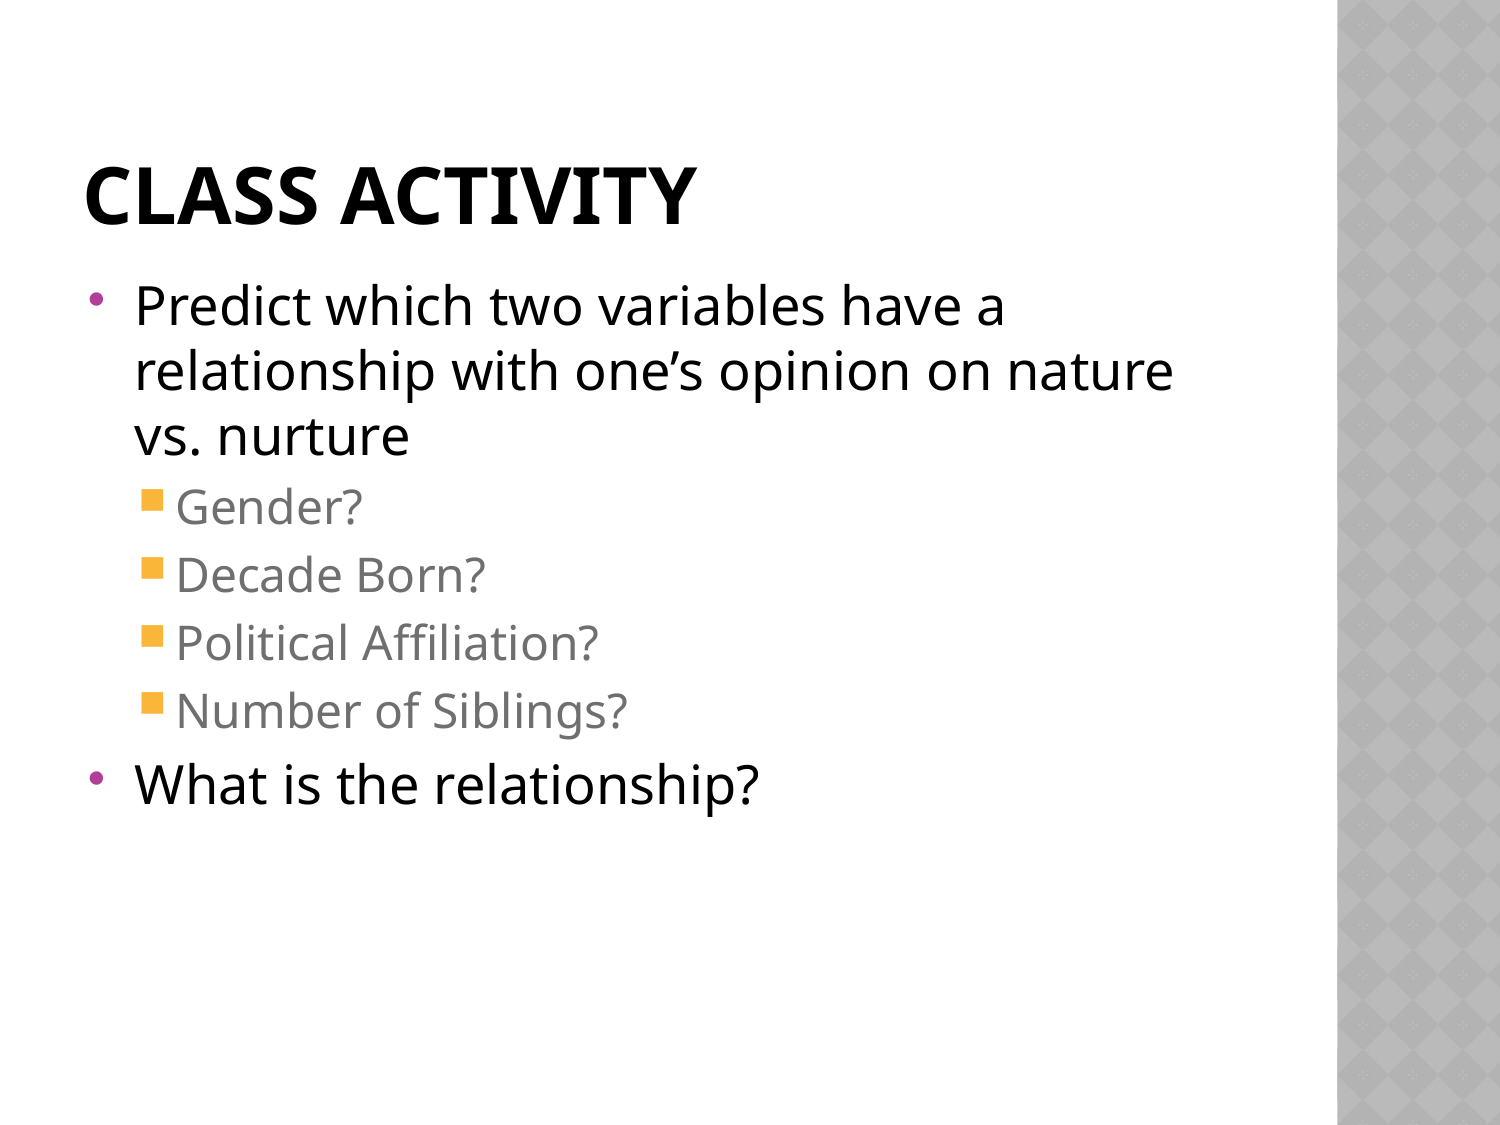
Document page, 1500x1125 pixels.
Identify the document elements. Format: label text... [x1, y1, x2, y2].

title Class activity [75, 52, 1263, 240]
list Predict which two variables have a relationship with one’s opinion on nature vs. nurture Gender? Decade Born? Political Affiliation? Number of Siblings? What is the relationship? [75, 264, 1263, 1059]
